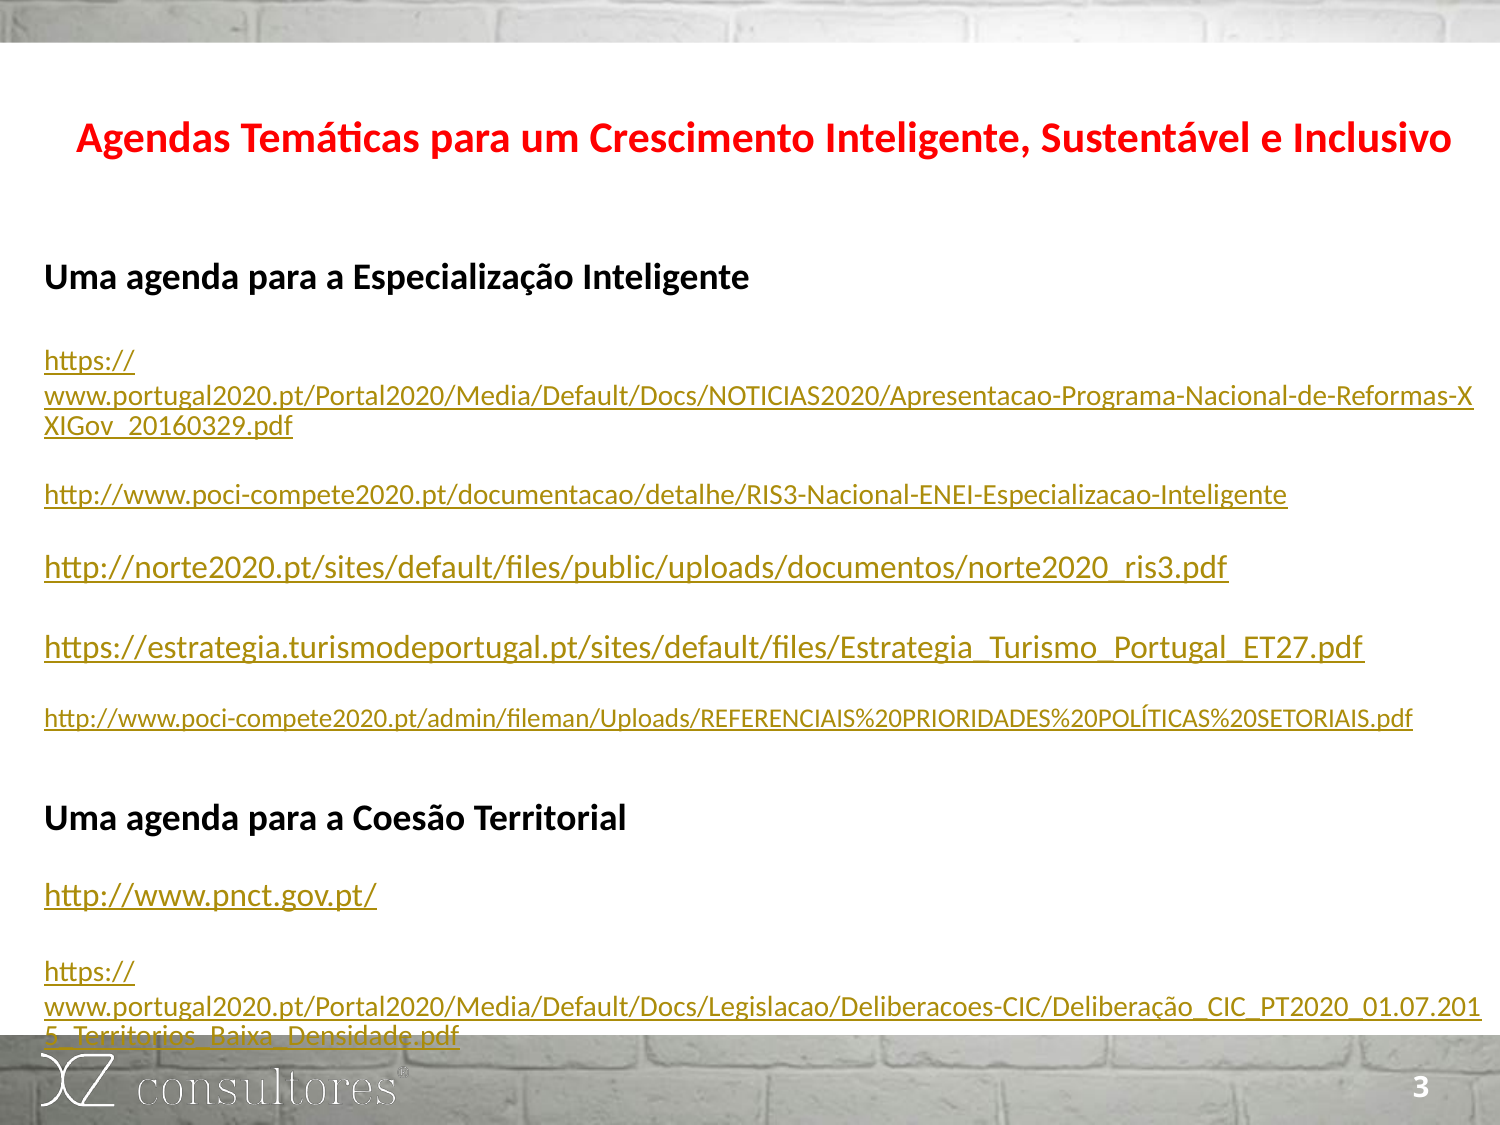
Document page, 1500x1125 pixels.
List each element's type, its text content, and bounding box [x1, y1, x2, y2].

picture [0, 1035, 1500, 1125]
picture [0, 0, 1500, 42]
text_box Agendas Temáticas para um Crescimento Inteligente, Sustentável e Inclusivo Uma agenda para a Especialização Inteligente https://www.portugal2020.pt/Portal2020/Media/Default/Docs/NOTICIAS2020/Apresentacao-Programa-Nacional-de-Reformas-XXIGov_20160329.pdf http://www.poci-compete2020.pt/documentacao/detalhe/RIS3-Nacional-ENEI-Especializacao-Inteligente http://norte2020.pt/sites/default/files/public/uploads/documentos/norte2020_ris3.pdf https://estrategia.turismodeportugal.pt/sites/default/files/Estrategia_Turismo_Portugal_ET27.pdf http://www.poci-compete2020.pt/admin/fileman/Uploads/REFERENCIAIS%20PRIORIDADES%20POLÍTICAS%20SETORIAIS.pdf Uma agenda para a Coesão Territorial http://www.pnct.gov.pt/ https://www.portugal2020.pt/Portal2020/Media/Default/Docs/Legislacao/Deliberacoes-CIC/Deliberação_CIC_PT2020_01.07.2015_Territorios_Baixa_Densidade.pdf [29, 101, 1500, 1001]
